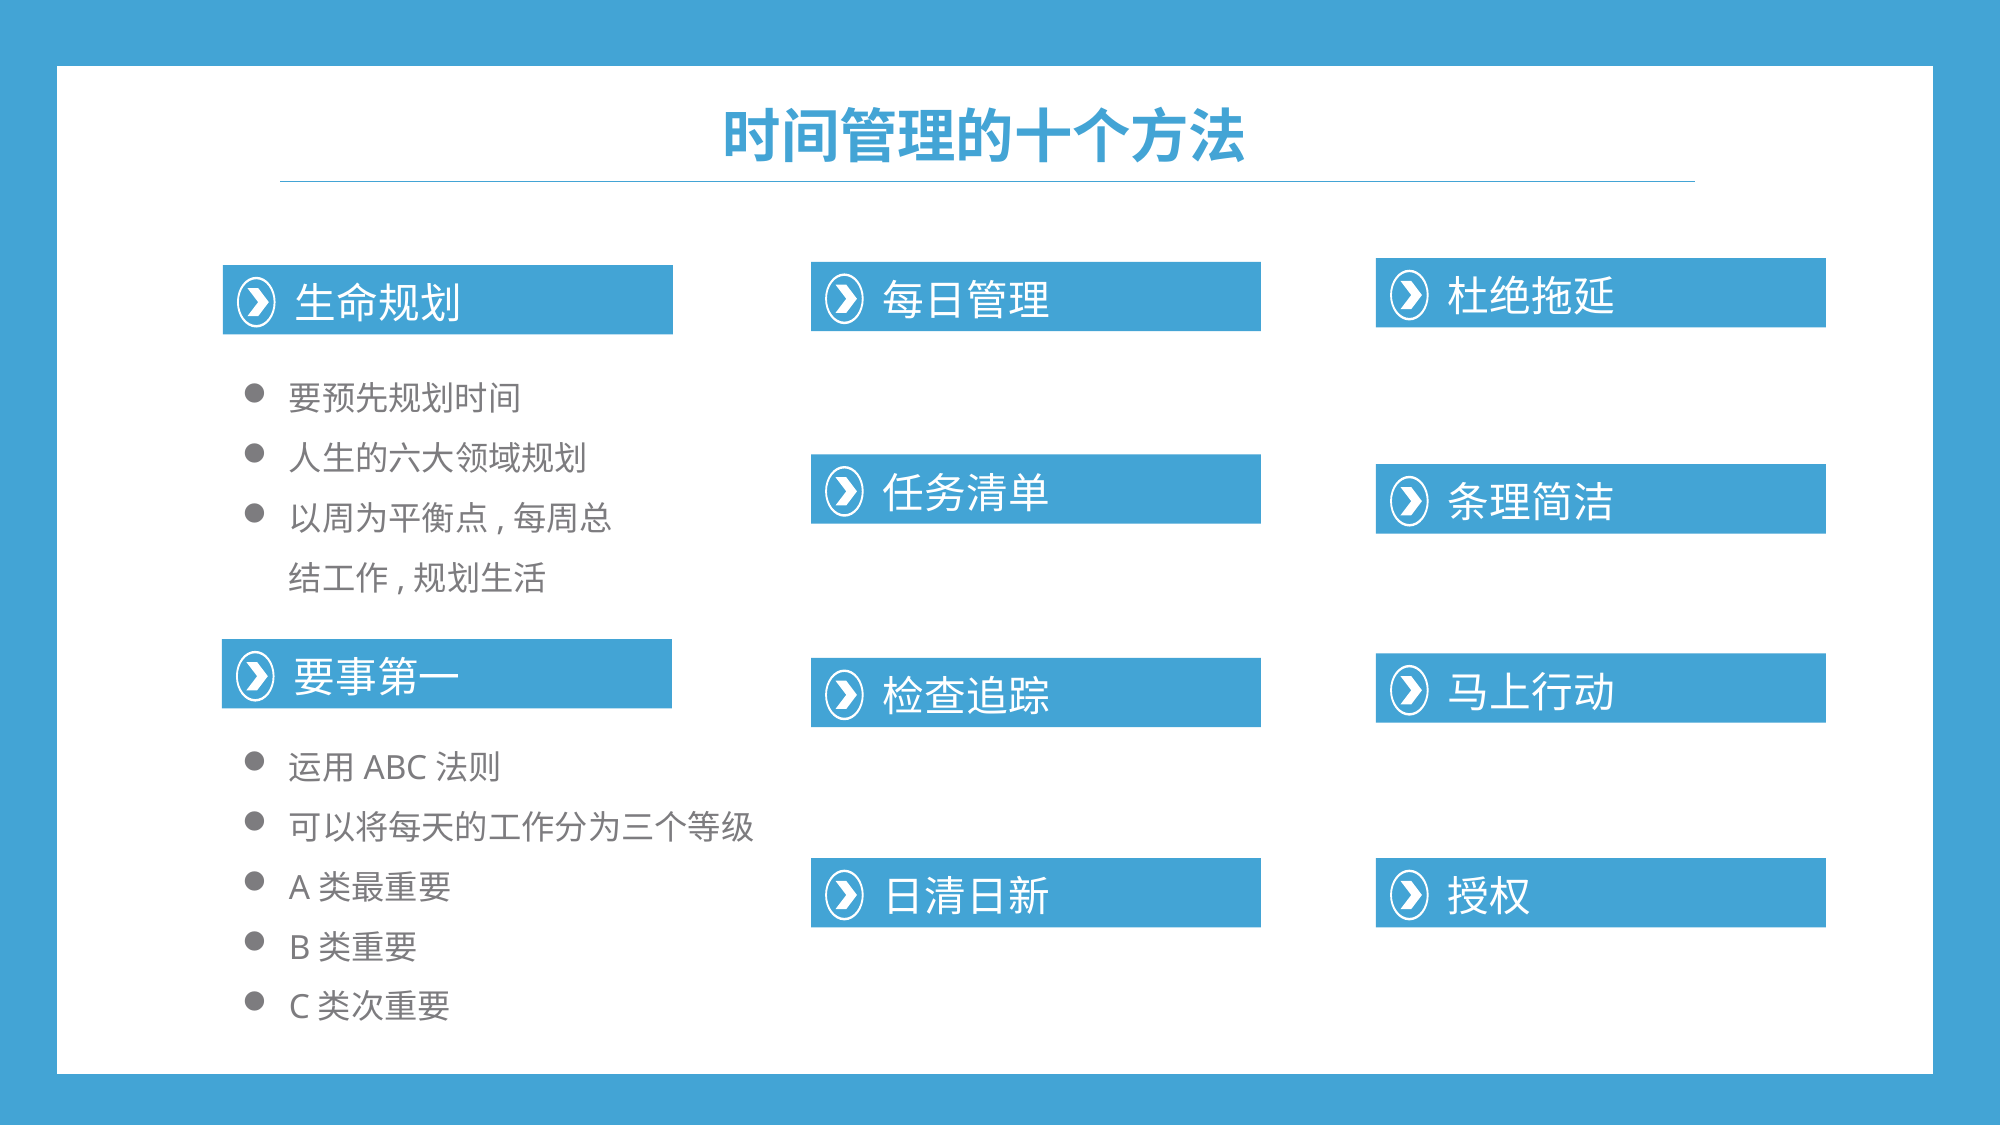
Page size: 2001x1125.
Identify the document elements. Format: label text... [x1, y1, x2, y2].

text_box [811, 657, 1298, 728]
text_box 时间管理的十个方法 [708, 91, 1283, 177]
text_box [811, 858, 1298, 928]
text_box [1376, 258, 1863, 328]
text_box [221, 639, 709, 709]
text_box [811, 261, 1298, 332]
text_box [1376, 464, 1863, 534]
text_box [811, 454, 1298, 524]
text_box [1376, 858, 1863, 928]
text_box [1376, 653, 1863, 723]
text_box 要预先规划时间 人生的六大领域规划 以周为平衡点,每周总结工作,规划生活 [222, 347, 654, 614]
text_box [222, 265, 710, 335]
text_box 运用ABC法则 可以将每天的工作分为三个等级 A类最重要 B类重要 C类次重要 [222, 716, 829, 944]
